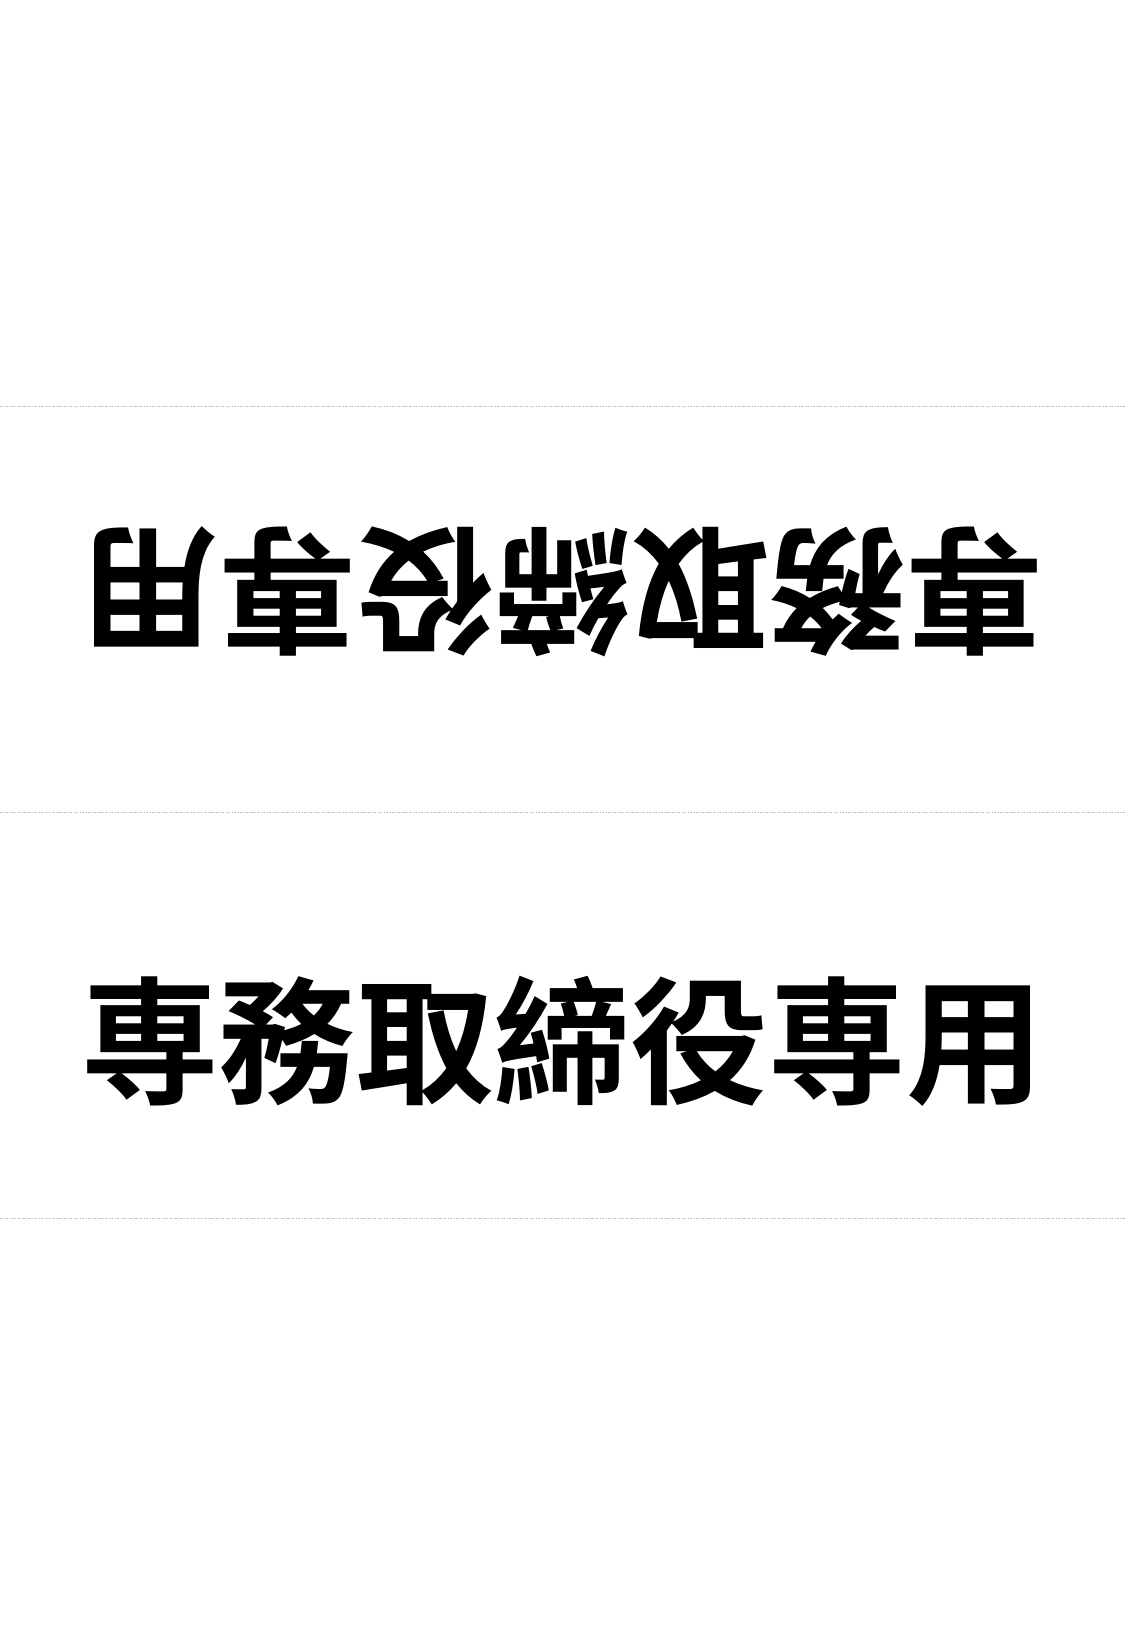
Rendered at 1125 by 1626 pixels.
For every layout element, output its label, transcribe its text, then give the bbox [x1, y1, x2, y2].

text_box 専務取締役専用 [66, 948, 1059, 1128]
text_box 専務取締役専用 [66, 504, 1059, 685]
